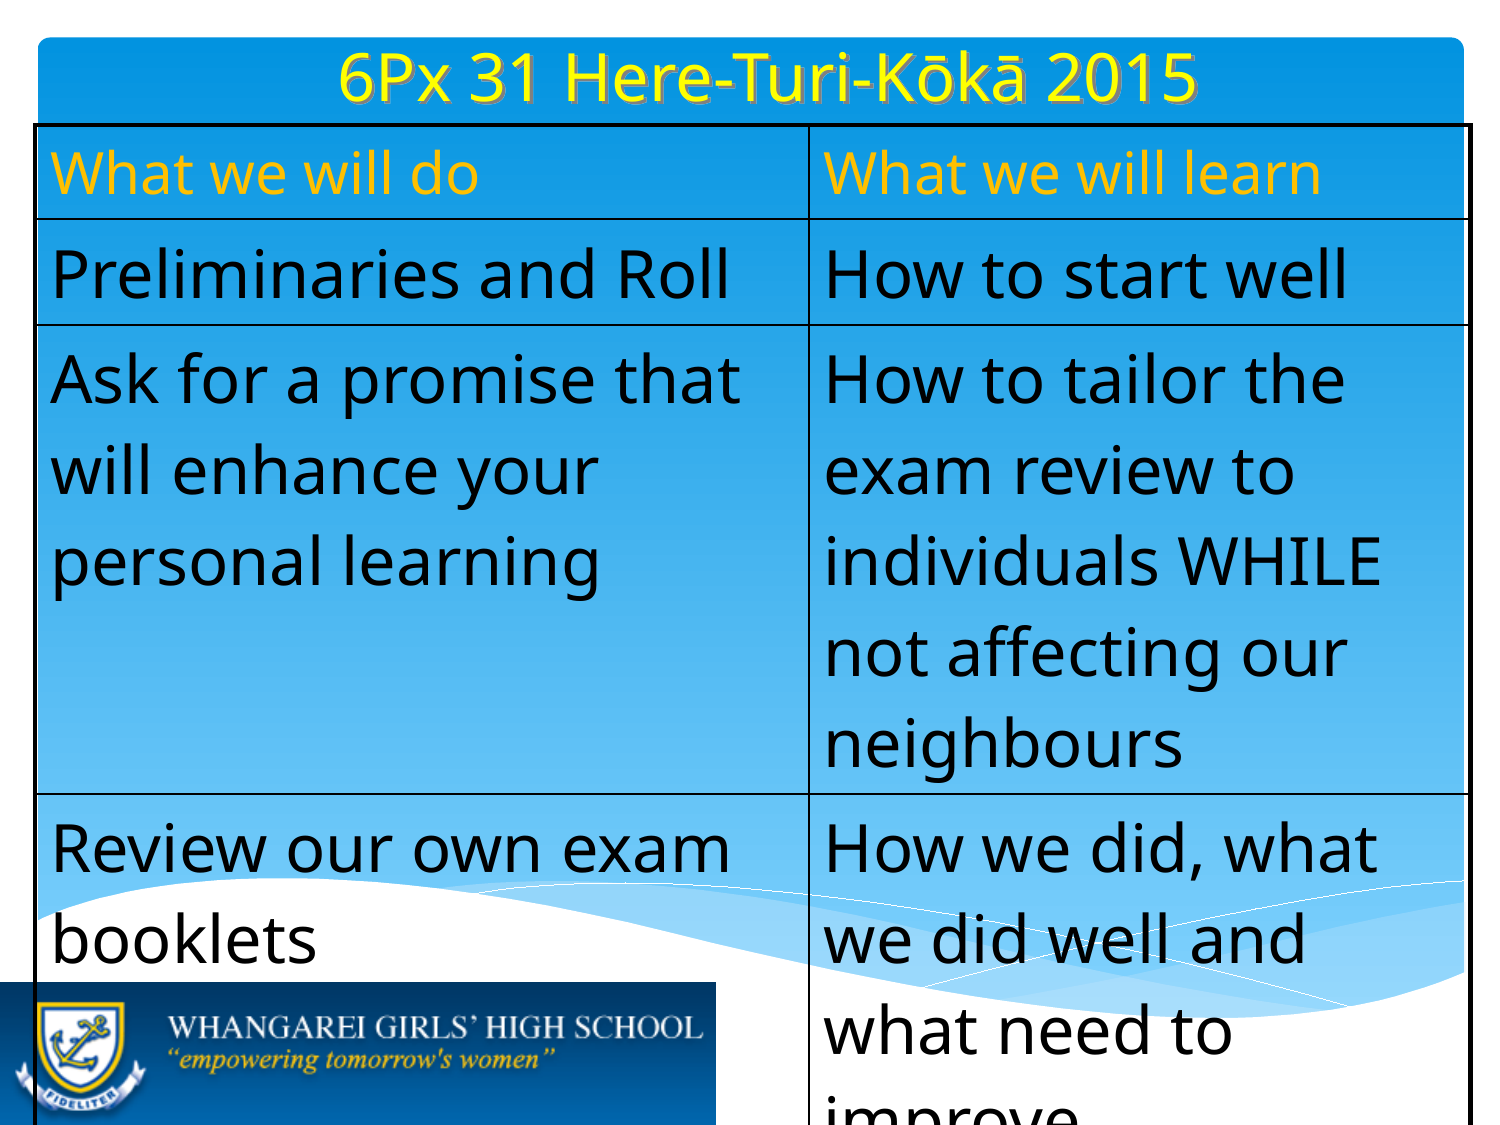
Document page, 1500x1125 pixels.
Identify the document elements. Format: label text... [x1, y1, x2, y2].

picture [0, 982, 716, 1125]
table_cell Preliminaries and Roll [37, 220, 808, 324]
text_box 6Px 31 Here-Turi-Kōkā 2015 [162, 24, 1375, 123]
table_cell How we did, what we did well and what need to improve [810, 795, 1468, 1125]
table_cell How to start well [810, 220, 1468, 324]
table_header What we will do [37, 127, 808, 218]
table_cell Review our own exam booklets [37, 795, 808, 1125]
table_header What we will learn [810, 127, 1468, 218]
table_cell How to tailor the exam review to individuals WHILE not affecting our neighbours [810, 326, 1468, 793]
table_cell Ask for a promise that will enhance your personal learning [37, 326, 808, 793]
